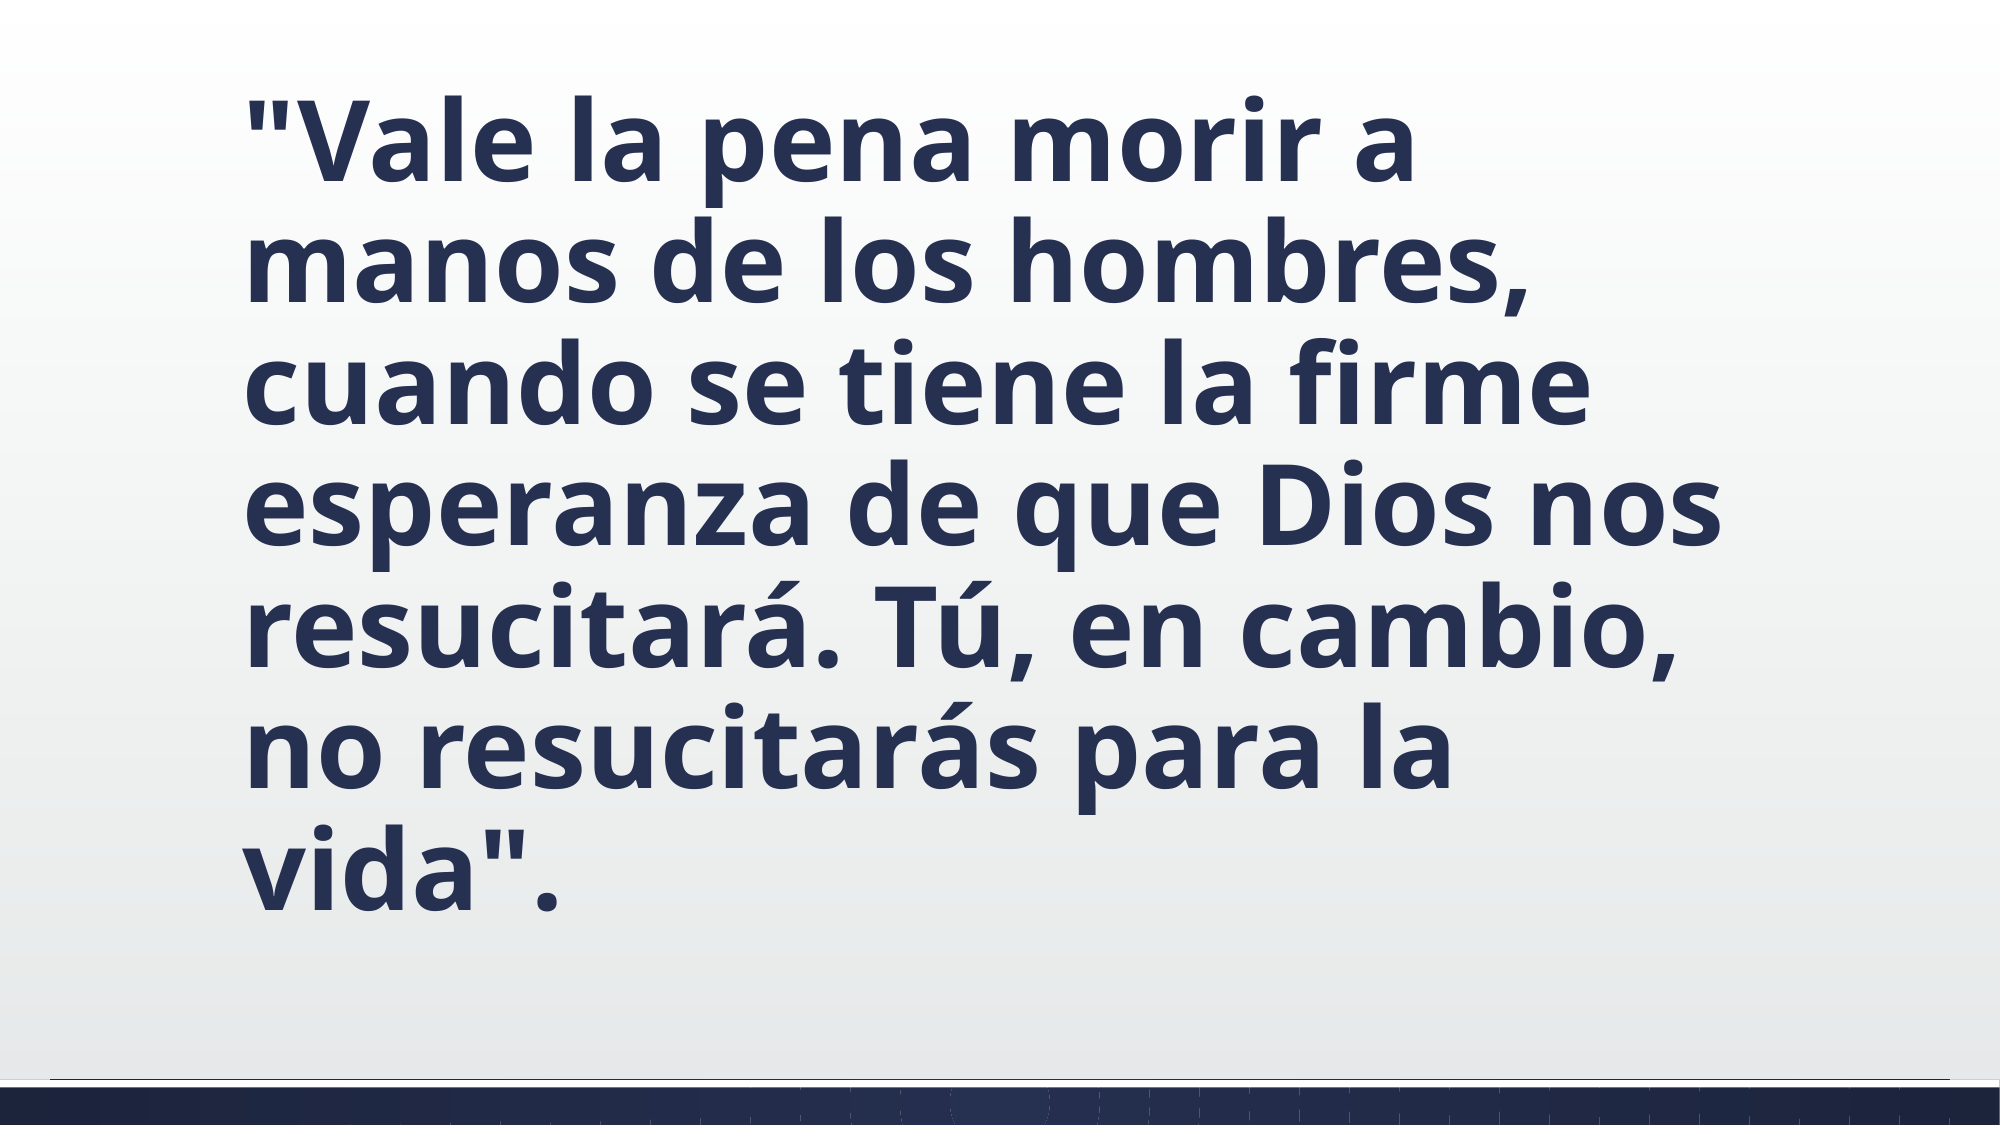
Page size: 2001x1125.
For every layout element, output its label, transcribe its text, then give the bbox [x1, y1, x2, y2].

list "Vale la pena morir a manos de los hombres, cuando se tiene la firme esperanza de que Dios nos resucitará. Tú, en cambio, no resucitarás para la vida". [219, 76, 1780, 990]
